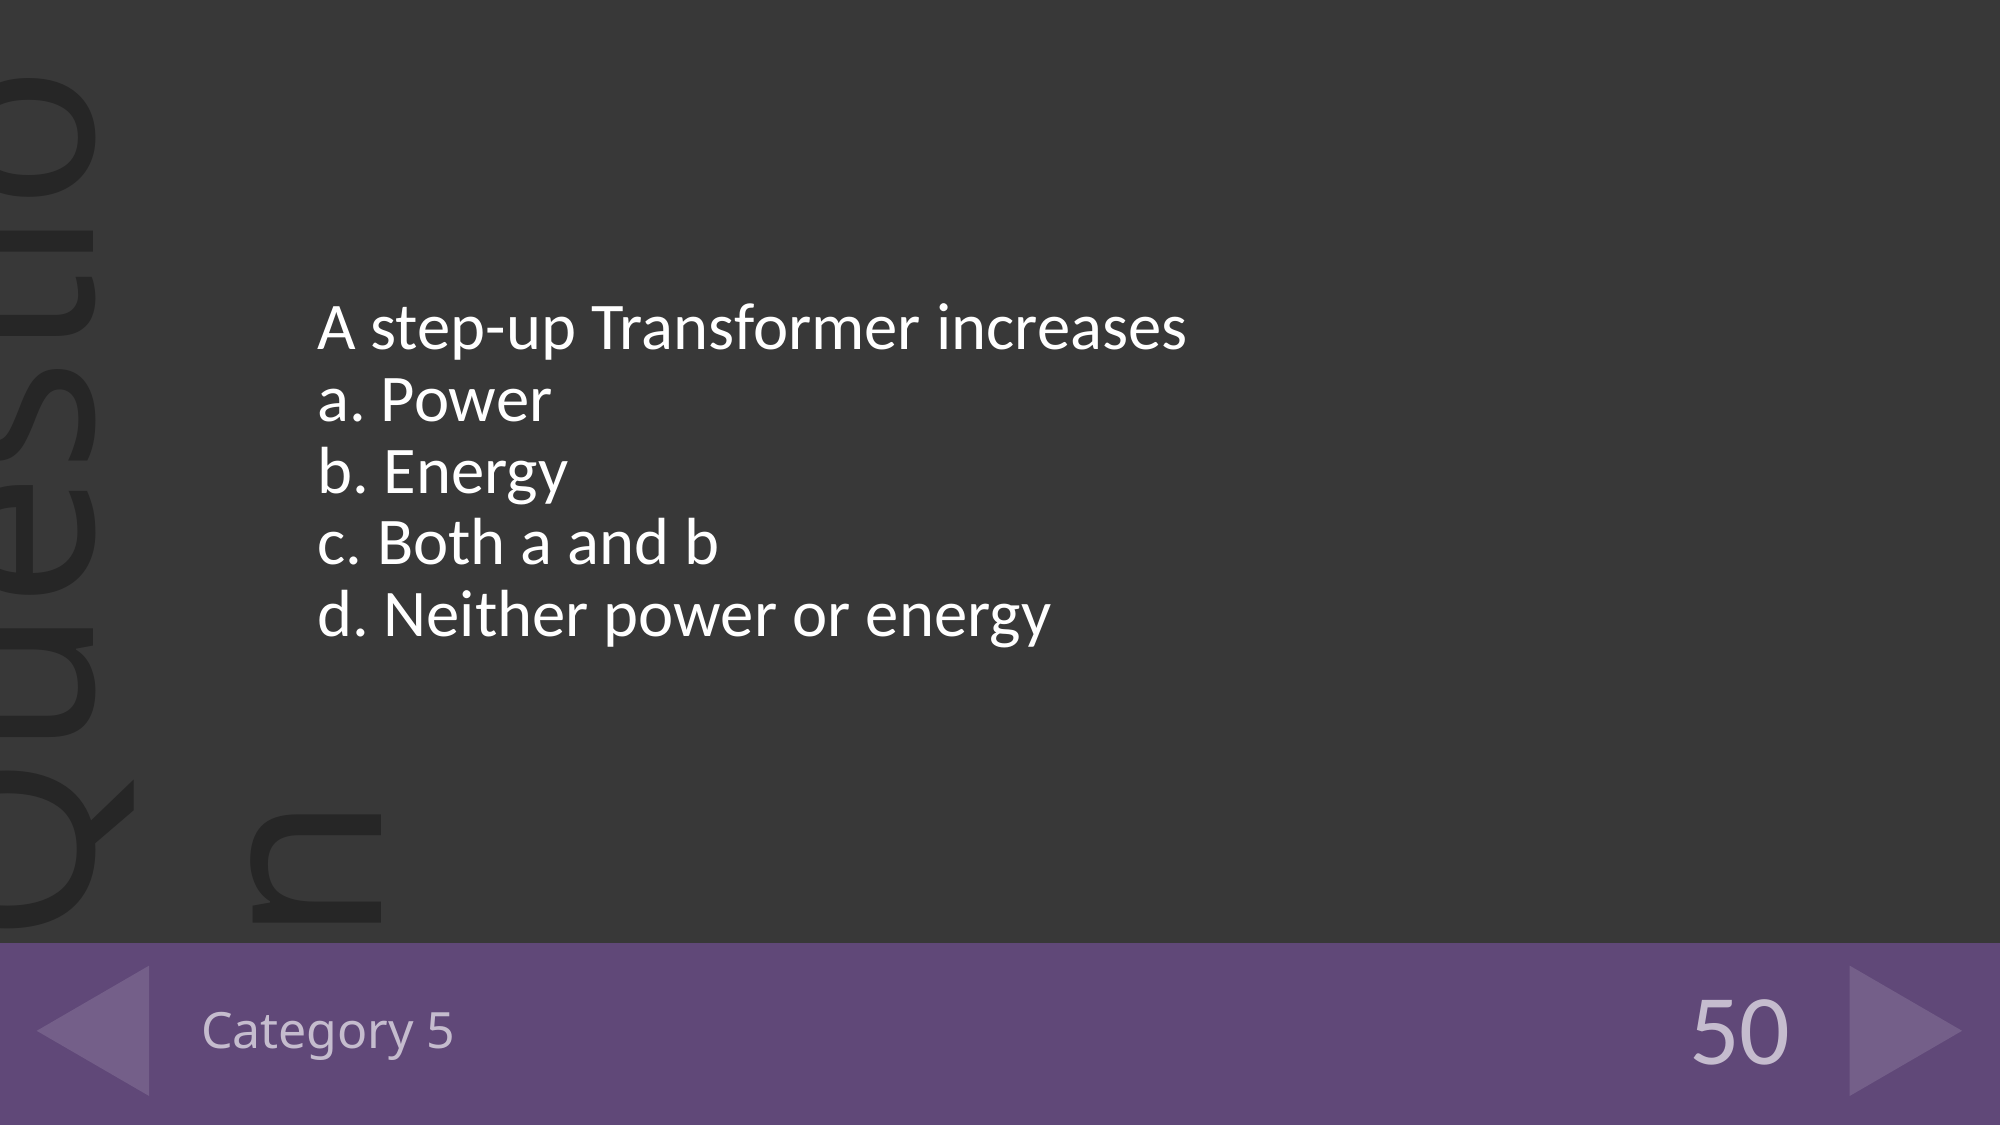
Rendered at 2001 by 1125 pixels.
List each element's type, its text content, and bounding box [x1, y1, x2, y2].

title Category 5 [185, 967, 1494, 1097]
list 50 [1494, 967, 1806, 1097]
list A step-up Transformer increases a. Power b. Energy c. Both a and b d. Neither power or energy [302, 307, 1760, 636]
